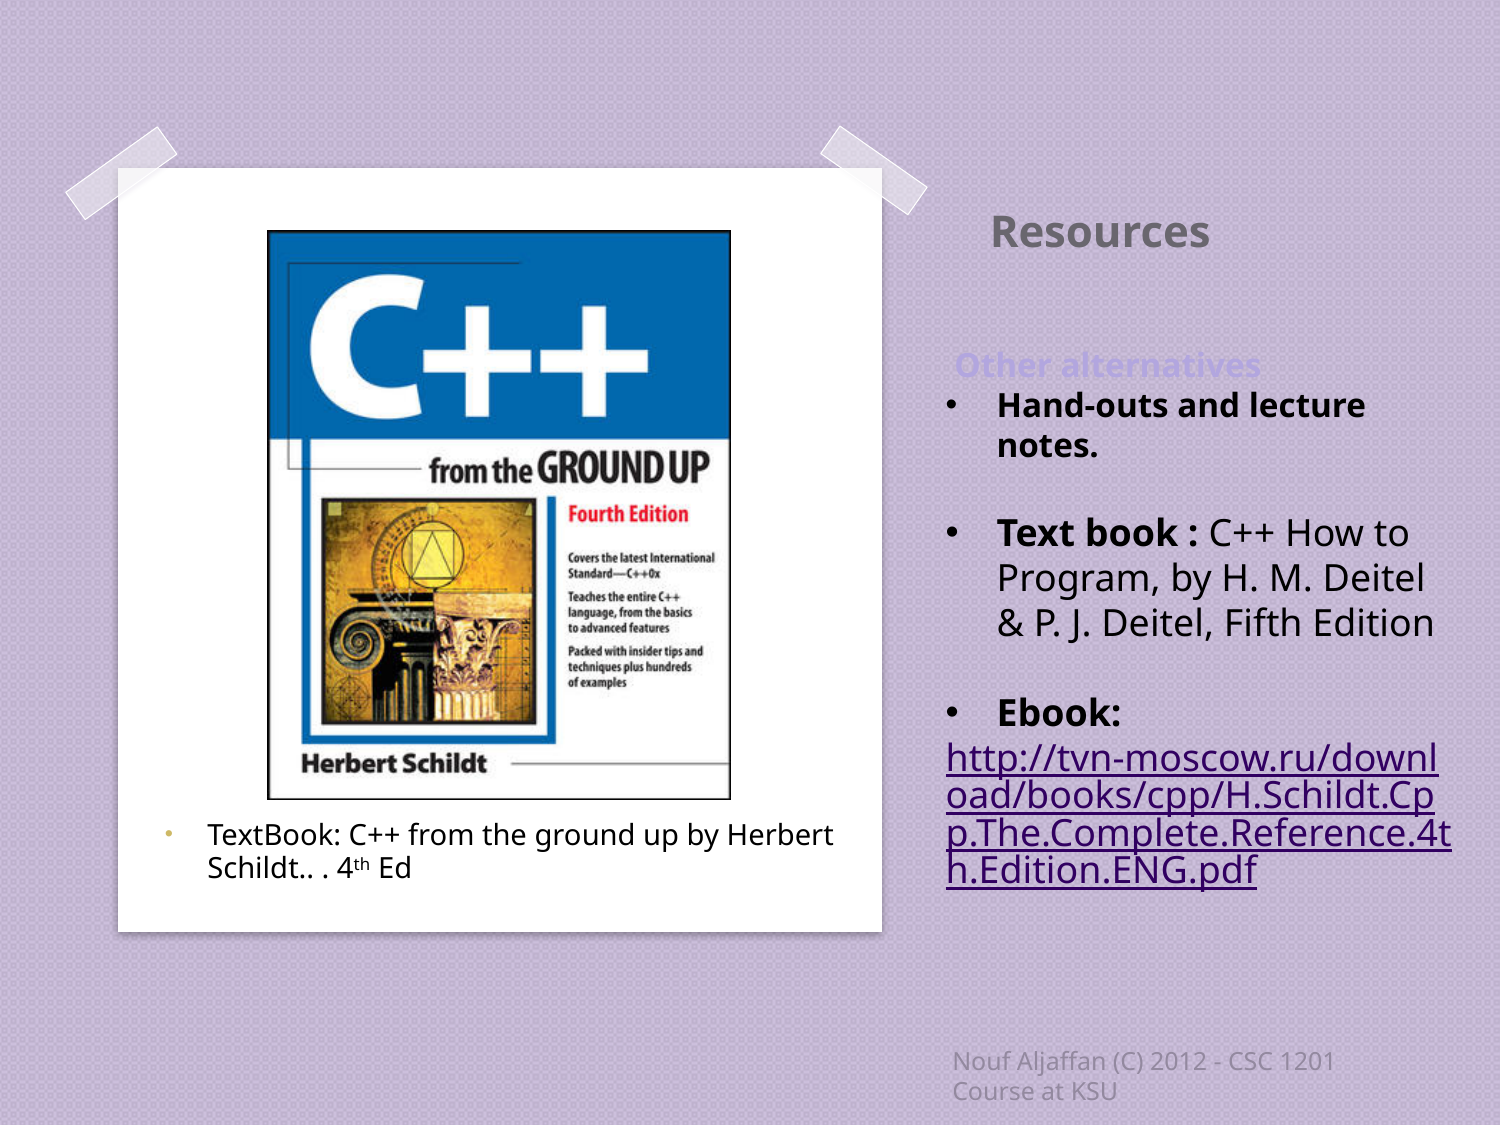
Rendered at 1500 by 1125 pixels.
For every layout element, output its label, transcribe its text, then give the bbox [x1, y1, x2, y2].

footer Nouf Aljaffan (C) 2012 - CSC 1201 Course at KSU [937, 1034, 1413, 1113]
text_box Other alternatives Hand-outs and lecture notes. Text book : C++ How to Program, by H. M. Deitel & P. J. Deitel, Fifth Edition Ebook: http://tvn-moscow.ru/download/books/cpp/H.Schildt.Cpp.The.Complete.Reference.4th.Edition.ENG.pdf [932, 337, 1468, 882]
title Resources [975, 123, 1425, 265]
list TextBook: C++ from the ground up by Herbert Schildt.. . 4th Ed [150, 733, 875, 1002]
picture [267, 230, 731, 801]
